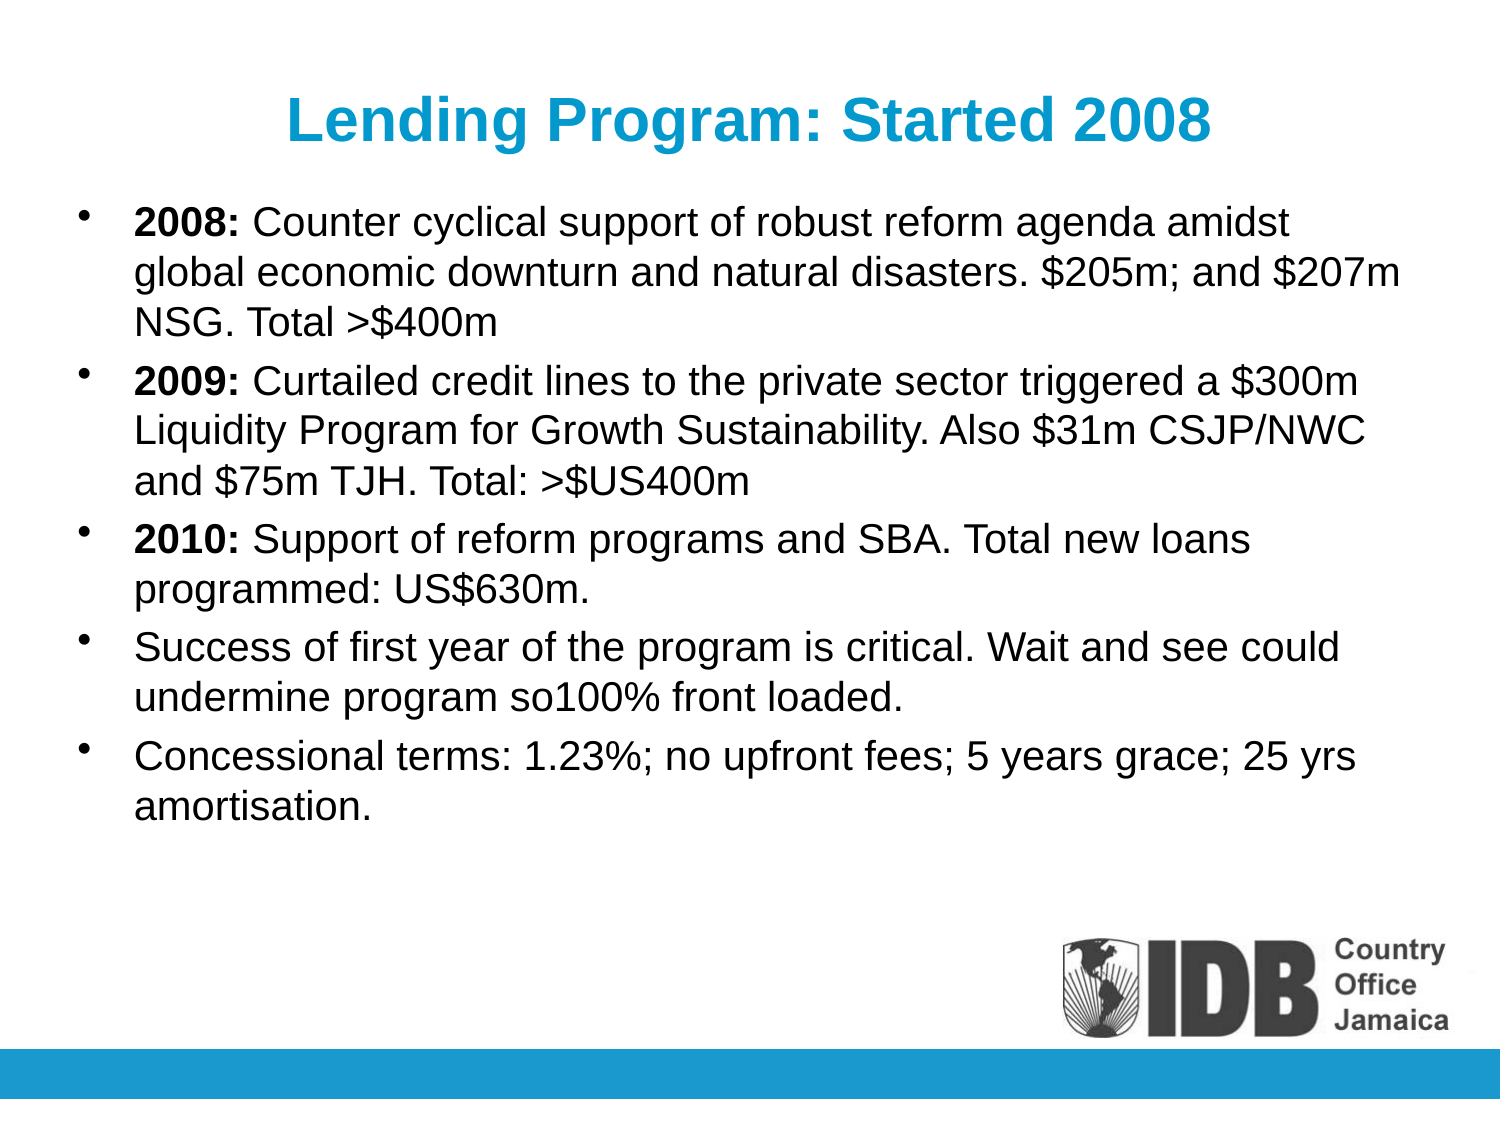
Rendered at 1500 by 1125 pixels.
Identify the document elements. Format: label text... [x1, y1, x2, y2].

picture [0, 1049, 1500, 1099]
list 2008: Counter cyclical support of robust reform agenda amidst global economic downturn and natural disasters. $205m; and $207m NSG. Total >$400m 2009: Curtailed credit lines to the private sector triggered a $300m Liquidity Program for Growth Sustainability. Also $31m CSJP/NWC and $75m TJH. Total: >$US400m 2010: Support of reform programs and SBA. Total new loans programmed: US$630m. Success of first year of the program is critical. Wait and see could undermine program so100% front loaded. Concessional terms: 1.23%; no upfront fees; 5 years grace; 25 yrs amortisation. [62, 187, 1426, 901]
title Lending Program: Started 2008 [74, 44, 1426, 187]
picture [1062, 937, 1477, 1039]
